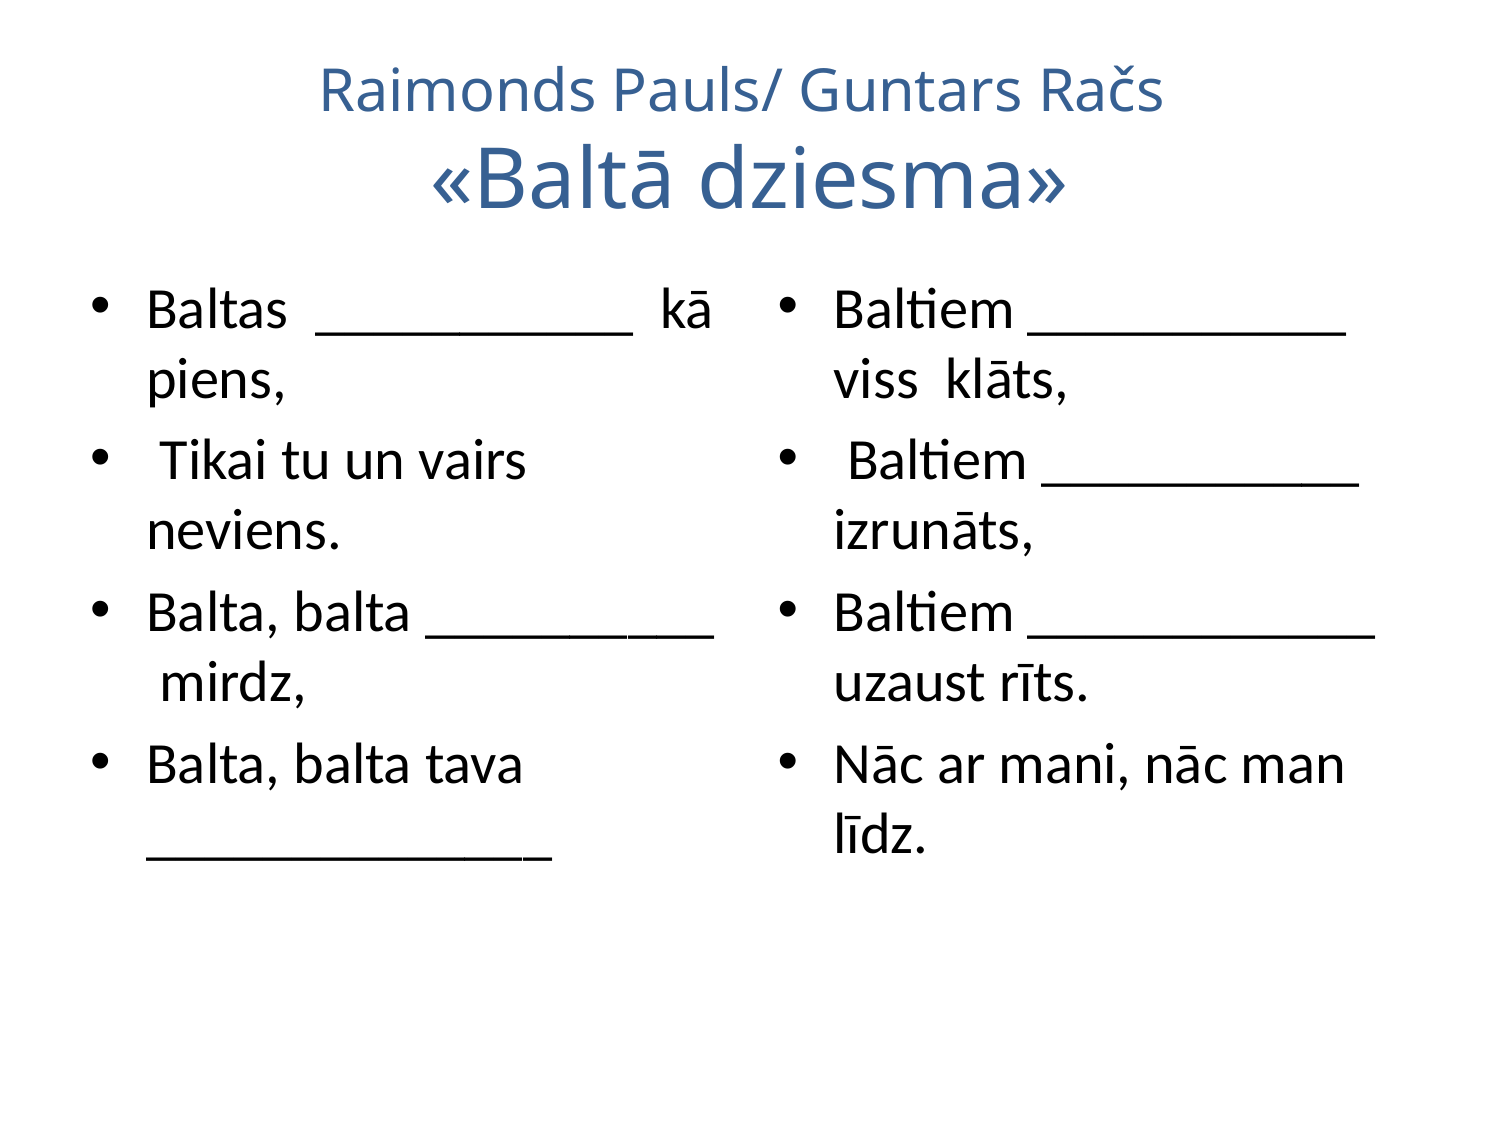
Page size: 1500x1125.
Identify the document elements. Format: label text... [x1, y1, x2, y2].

list Baltiem ___________ viss klāts, Baltiem ___________ izrunāts, Baltiem ____________ uzaust rīts. Nāc ar mani, nāc man līdz. [762, 262, 1425, 1005]
list Baltas ___________ kā piens, Tikai tu un vairs neviens. Balta, balta __________ mirdz, Balta, balta tava ______________ [75, 262, 738, 1005]
title Raimonds Pauls/ Guntars Račs «Baltā dziesma» [75, 45, 1425, 233]
